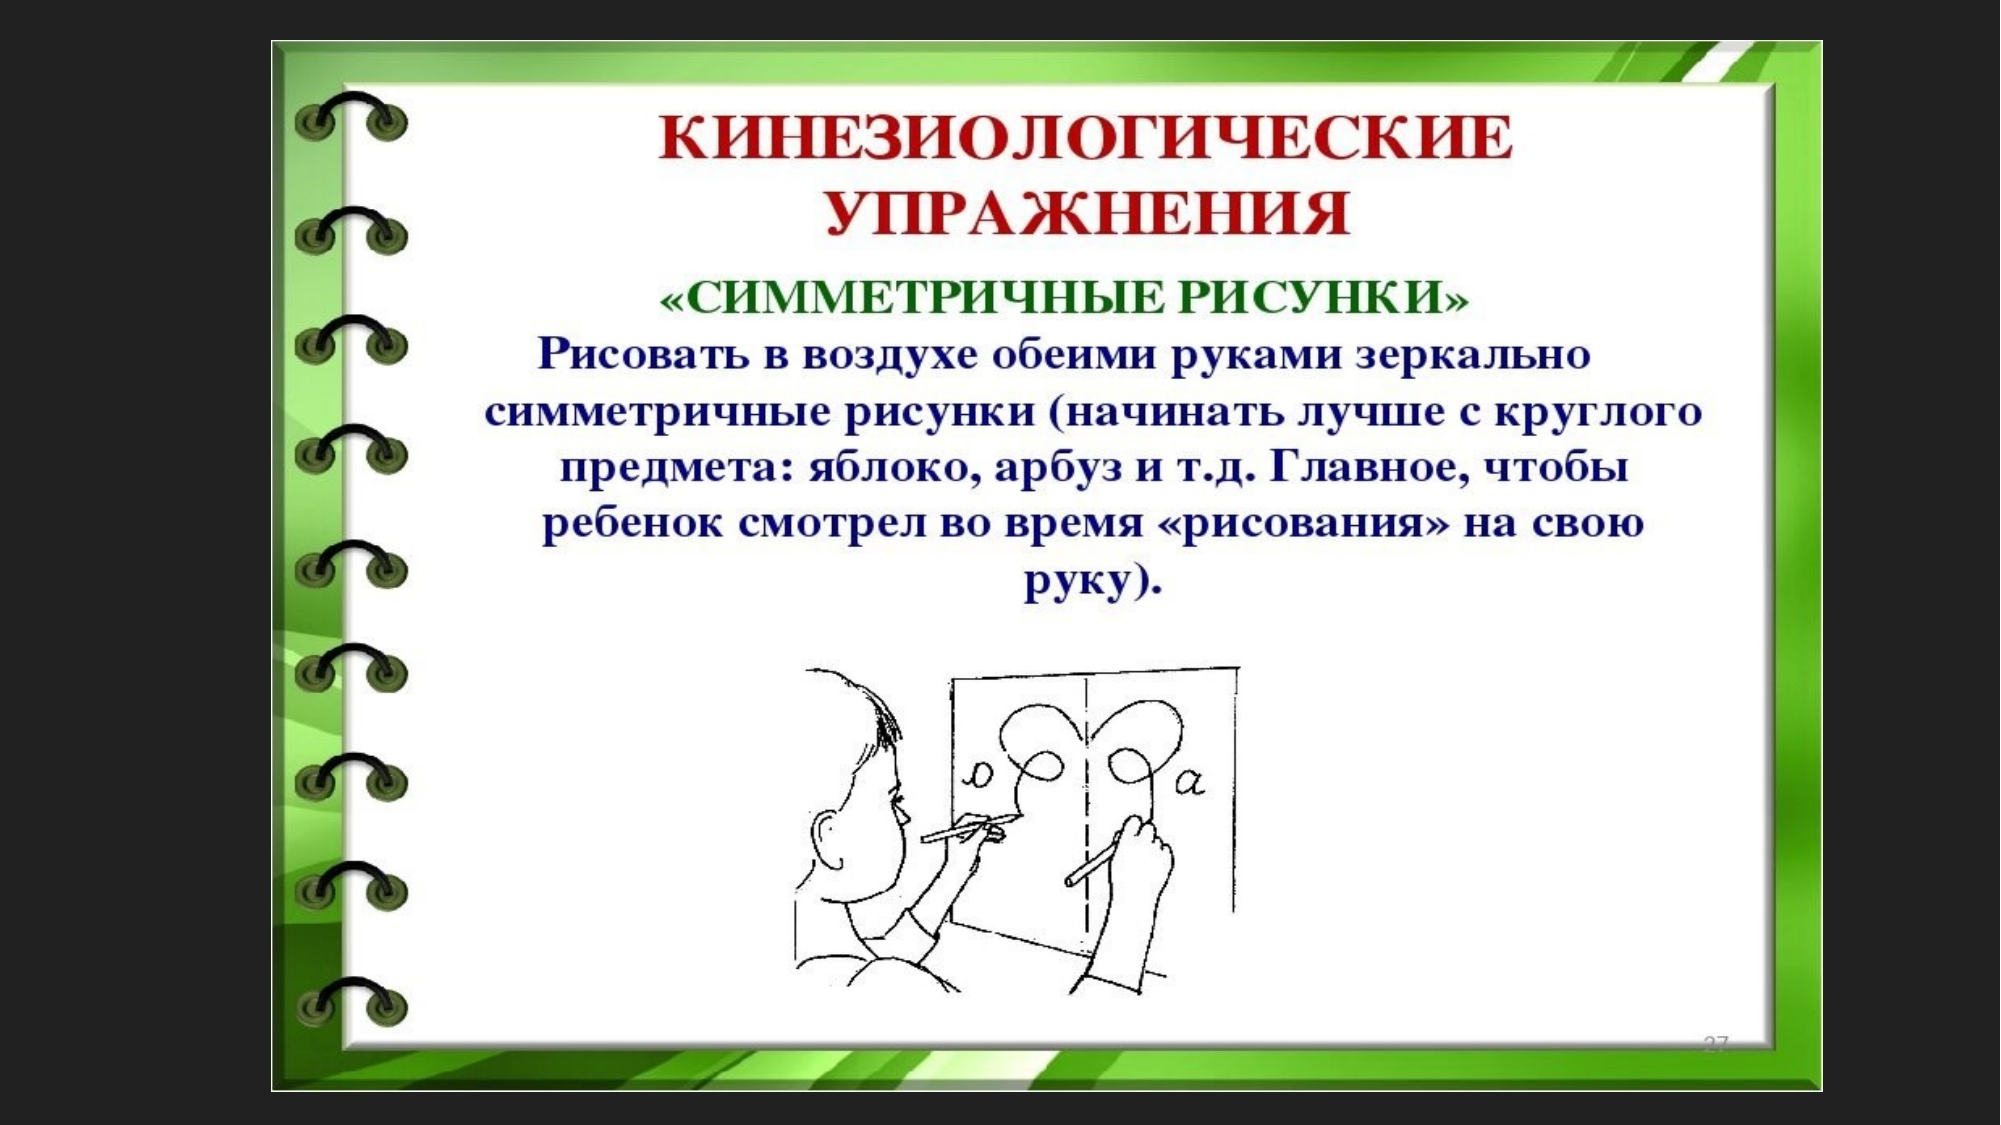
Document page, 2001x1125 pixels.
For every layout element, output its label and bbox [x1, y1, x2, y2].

picture [271, 39, 1823, 1093]
